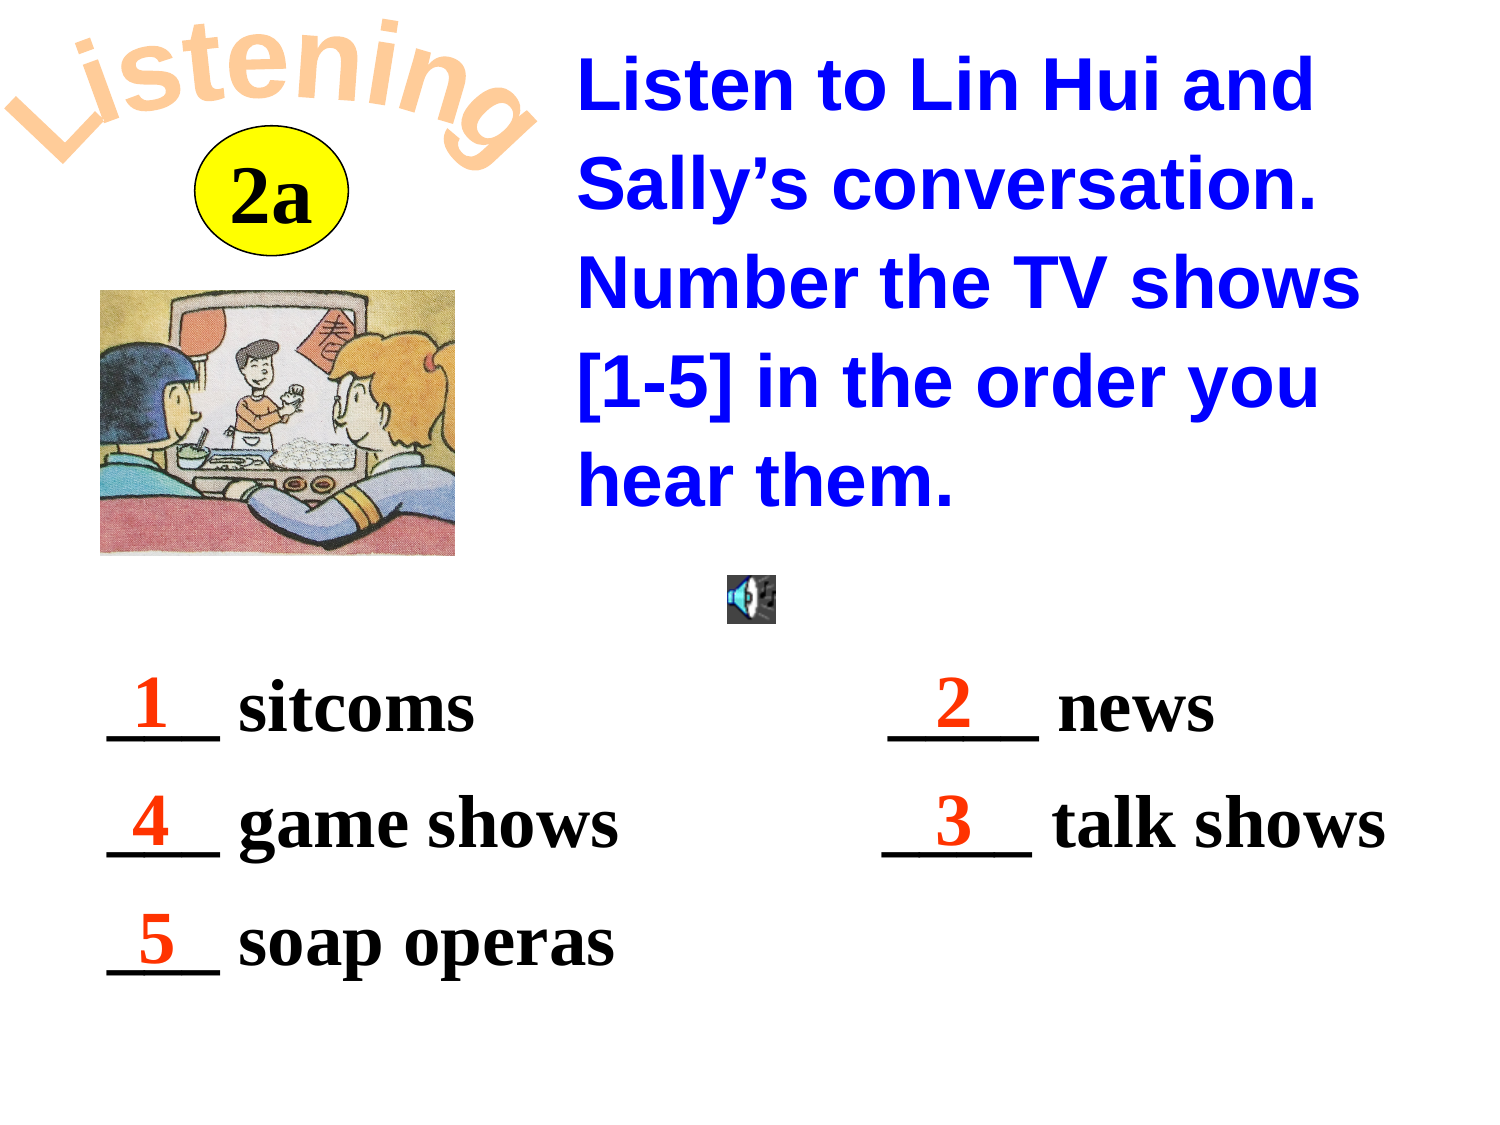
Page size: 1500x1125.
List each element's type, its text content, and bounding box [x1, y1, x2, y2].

picture [100, 290, 456, 556]
picture [726, 574, 777, 625]
text_box 5 [123, 881, 249, 987]
text_box 3 [921, 763, 1057, 868]
text_box 1 [117, 645, 243, 750]
text_box 4 [117, 763, 231, 868]
text_box 2 [921, 645, 1057, 750]
text_box 2a [194, 125, 349, 256]
text_box ___ sitcoms ____ news ___ game shows ____ talk shows ___ soap operas [17, 621, 1453, 1047]
text_box Listen to Lin Hui and Sally’s conversation. Number the TV shows [1-5] in the order you hear them. [561, 19, 1489, 529]
